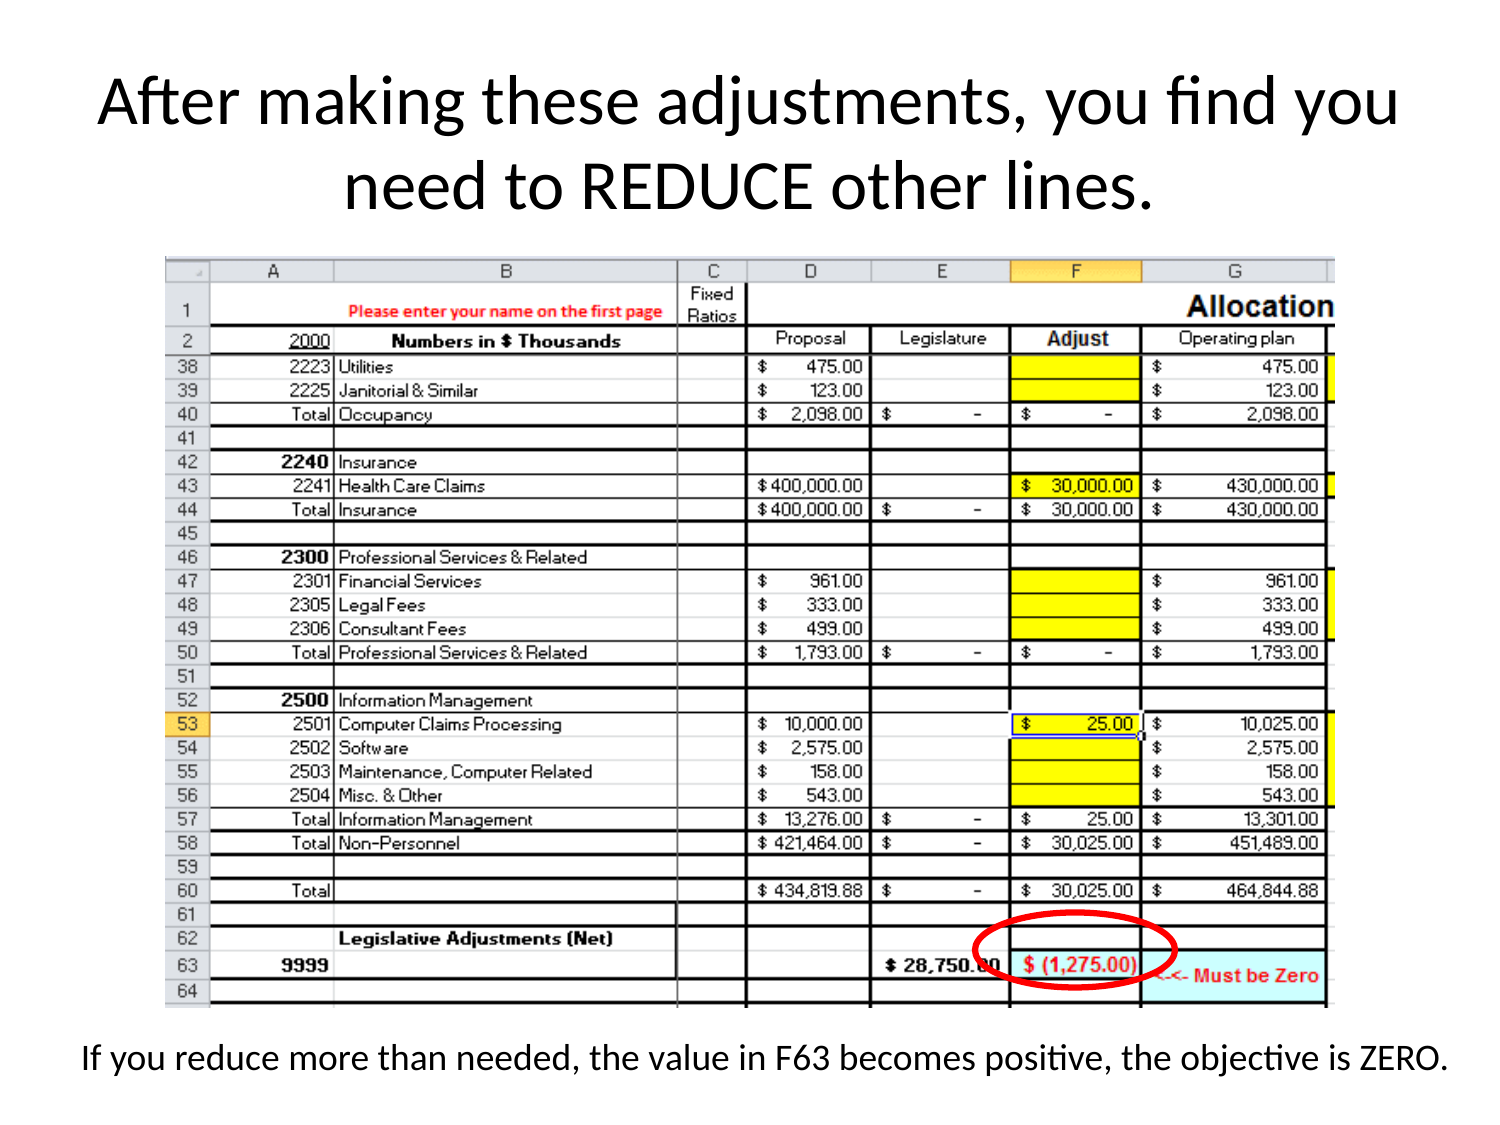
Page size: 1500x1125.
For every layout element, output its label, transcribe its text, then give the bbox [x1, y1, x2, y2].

title After making these adjustments, you find you need to REDUCE other lines. [75, 45, 1425, 233]
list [165, 256, 1335, 1008]
text_box If you reduce more than needed, the value in F63 becomes positive, the objective is ZERO. [66, 1025, 1466, 1085]
